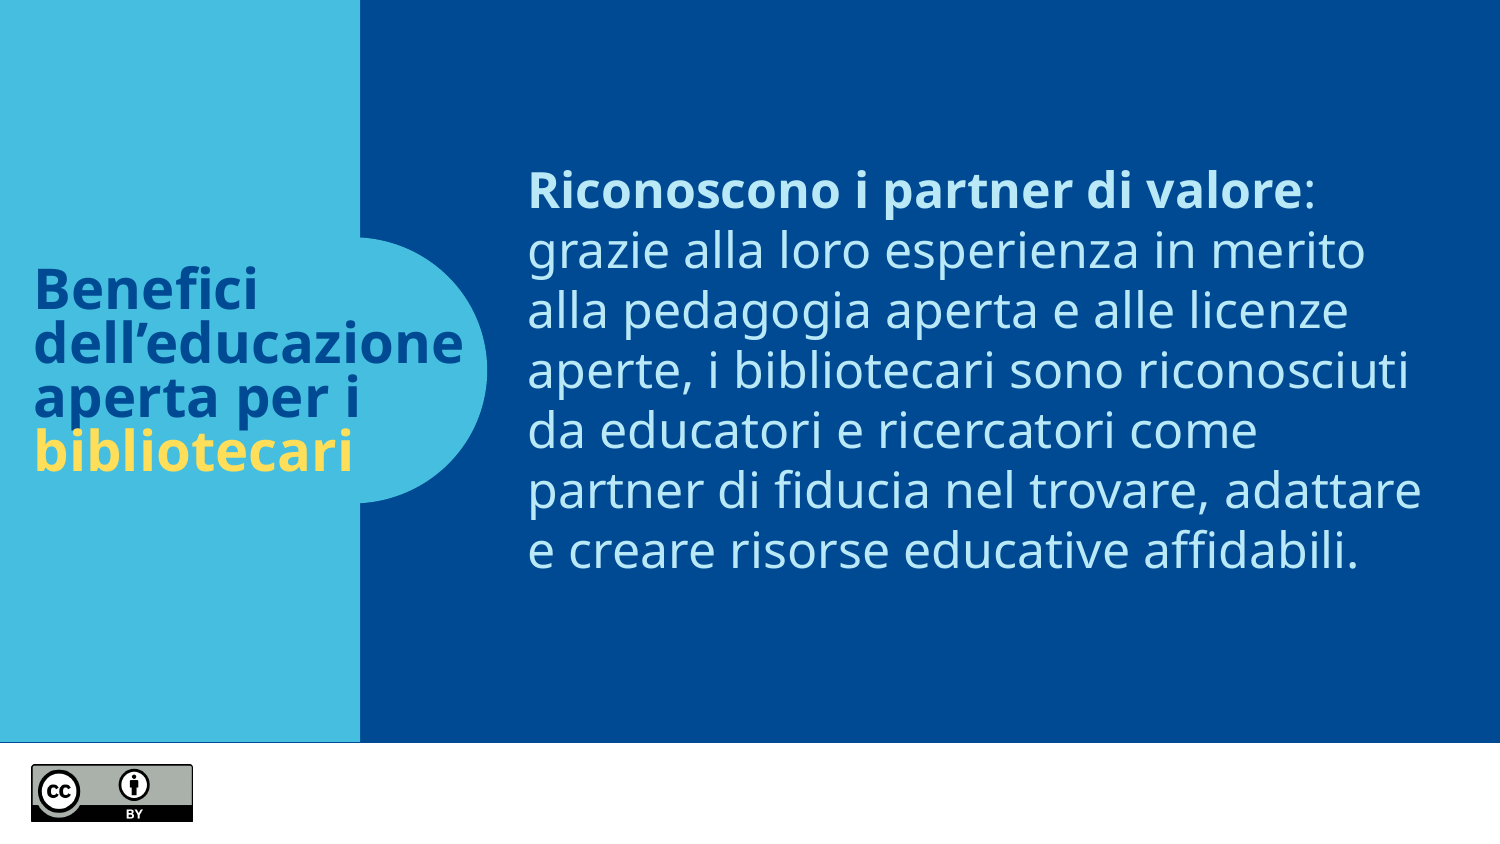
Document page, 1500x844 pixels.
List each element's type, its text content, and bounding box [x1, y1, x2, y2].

text_box [0, 750, 1500, 844]
picture [31, 764, 193, 822]
text_box [311, 497, 394, 504]
text_box Benefici dell’educazione aperta per i bibliotecari [18, 250, 525, 497]
text_box Riconoscono i partner di valore: grazie alla loro esperienza in merito alla pedagogia aperta e alle licenze aperte, i bibliotecari sono riconosciuti da educatori e ricercatori come partner di fiducia nel trovare, adattare e creare risorse educative affidabili. [512, 143, 1460, 594]
text_box [295, 237, 410, 250]
text_box [0, 0, 361, 742]
